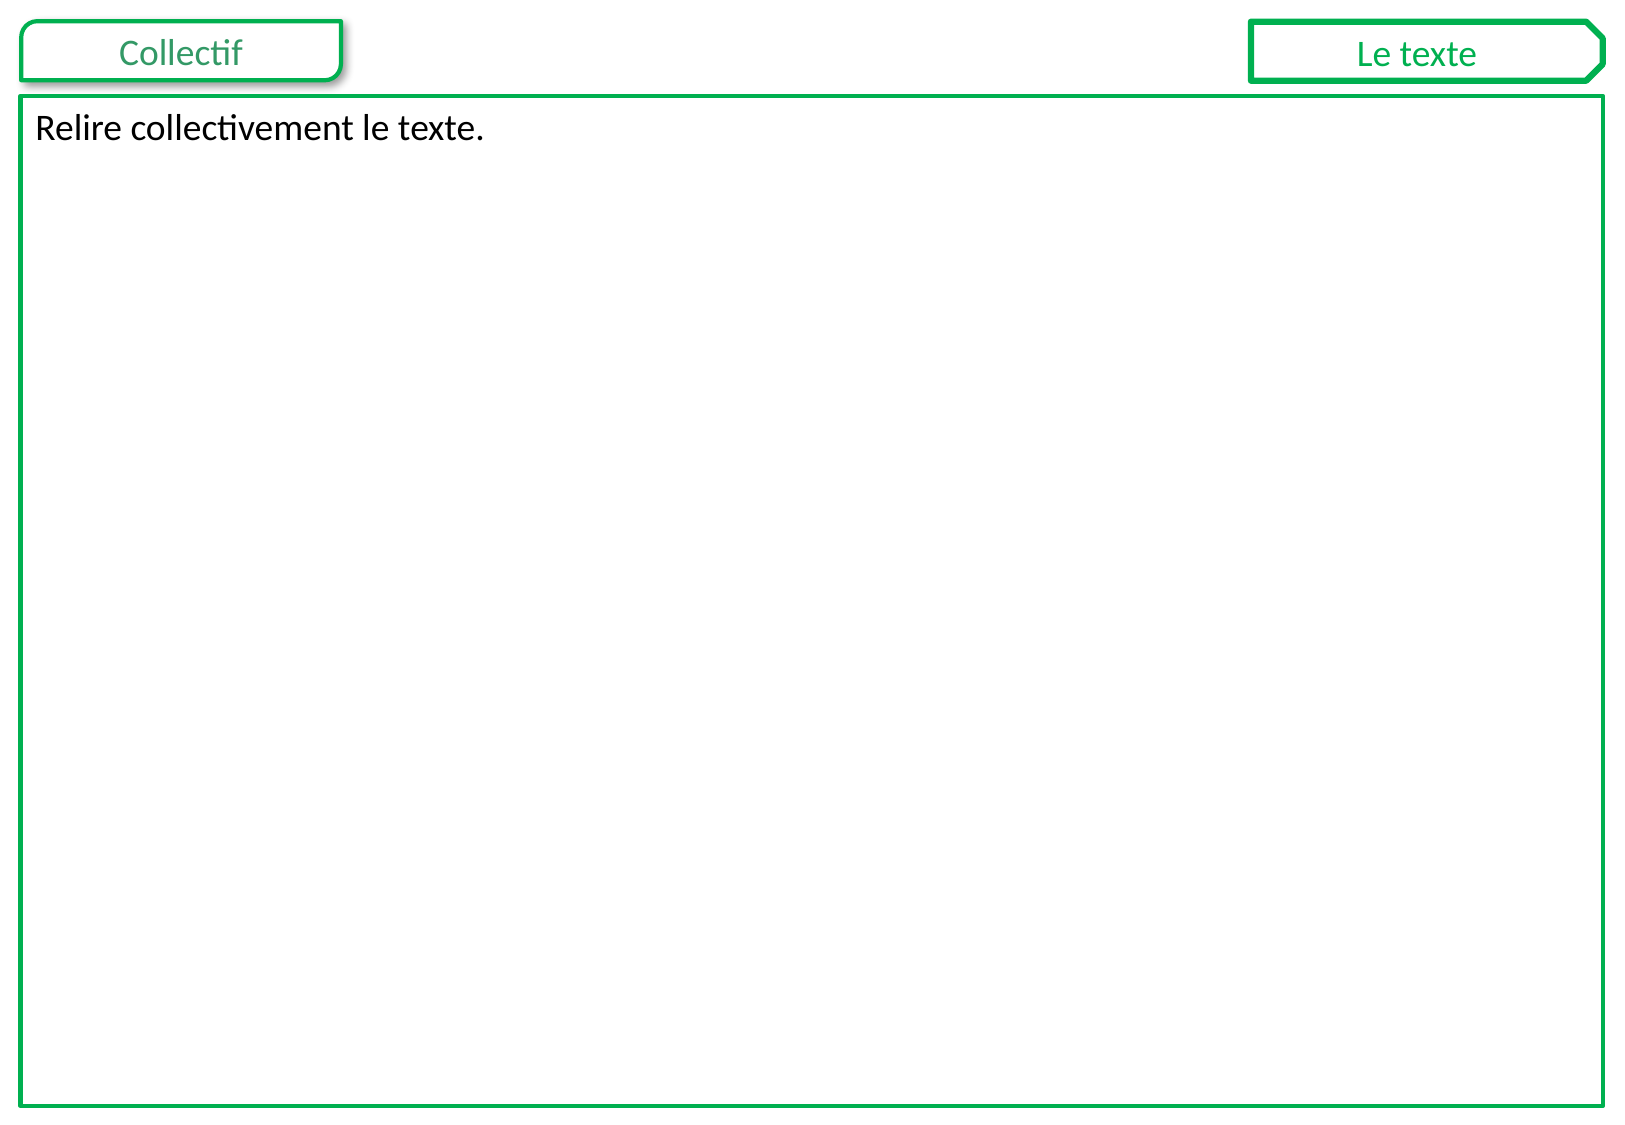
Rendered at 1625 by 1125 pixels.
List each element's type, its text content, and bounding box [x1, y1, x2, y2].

list Le texte [1250, 21, 1584, 81]
list Relire collectivement le texte. [18, 94, 1605, 1108]
